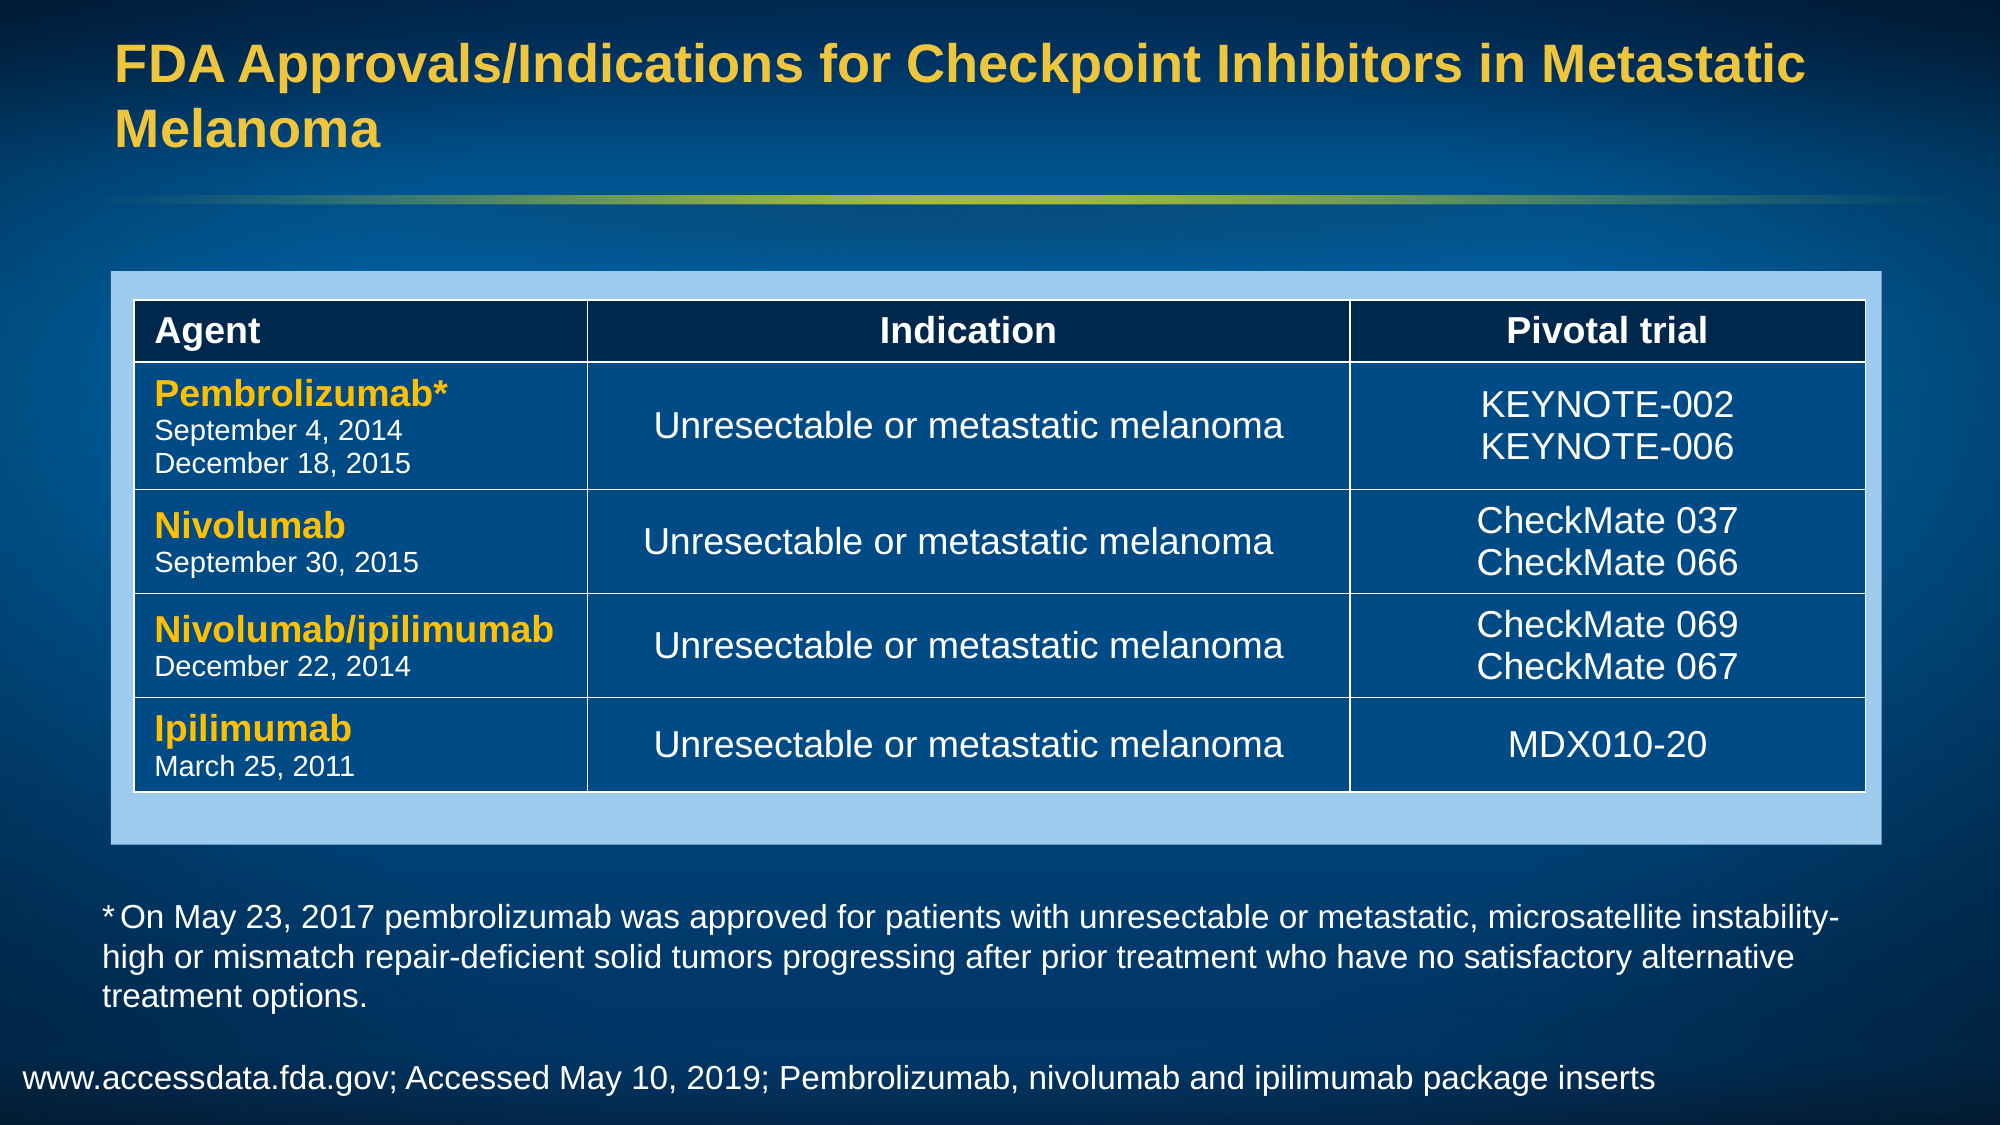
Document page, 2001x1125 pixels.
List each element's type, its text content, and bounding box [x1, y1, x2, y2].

table_header Agent [135, 301, 587, 361]
table_cell CheckMate 069 CheckMate 067 [1351, 594, 1865, 697]
table_cell MDX010-20 [1351, 698, 1865, 791]
picture [0, 0, 2000, 1125]
table_cell Unresectable or metastatic melanoma [588, 363, 1349, 489]
table_cell KEYNOTE-002 KEYNOTE-006 [1351, 363, 1865, 489]
title FDA Approvals/Indications for Checkpoint Inhibitors in Metastatic Melanoma [99, 0, 1900, 188]
table_cell CheckMate 037 CheckMate 066 [1351, 490, 1865, 593]
table_cell Unresectable or metastatic melanoma [588, 594, 1349, 697]
text_box [110, 271, 1882, 845]
table_cell Ipilimumab March 25, 2011 [135, 698, 587, 791]
table_header Indication [588, 301, 1349, 361]
table_cell Unresectable or metastatic melanoma [588, 698, 1349, 791]
table_header Pivotal trial [1351, 301, 1865, 361]
table_cell Pembrolizumab* September 4, 2014 December 18, 2015 [135, 363, 587, 489]
table_cell Nivolumab September 30, 2015 [135, 490, 587, 593]
table_cell Nivolumab/ipilimumab December 22, 2014 [135, 594, 587, 697]
table_cell Unresectable or metastatic melanoma [588, 490, 1349, 593]
text_box * On May 23, 2017 pembrolizumab was approved for patients with unresectable or metastatic, microsatellite instability-high or mismatch repair-deficient solid tumors progressing after prior treatment who have no satisfactory alternative treatment options. [87, 887, 1913, 1022]
text_box www.accessdata.fda.gov; Accessed May 10, 2019; Pembrolizumab, nivolumab and ipilimumab package inserts [0, 1048, 1950, 1108]
